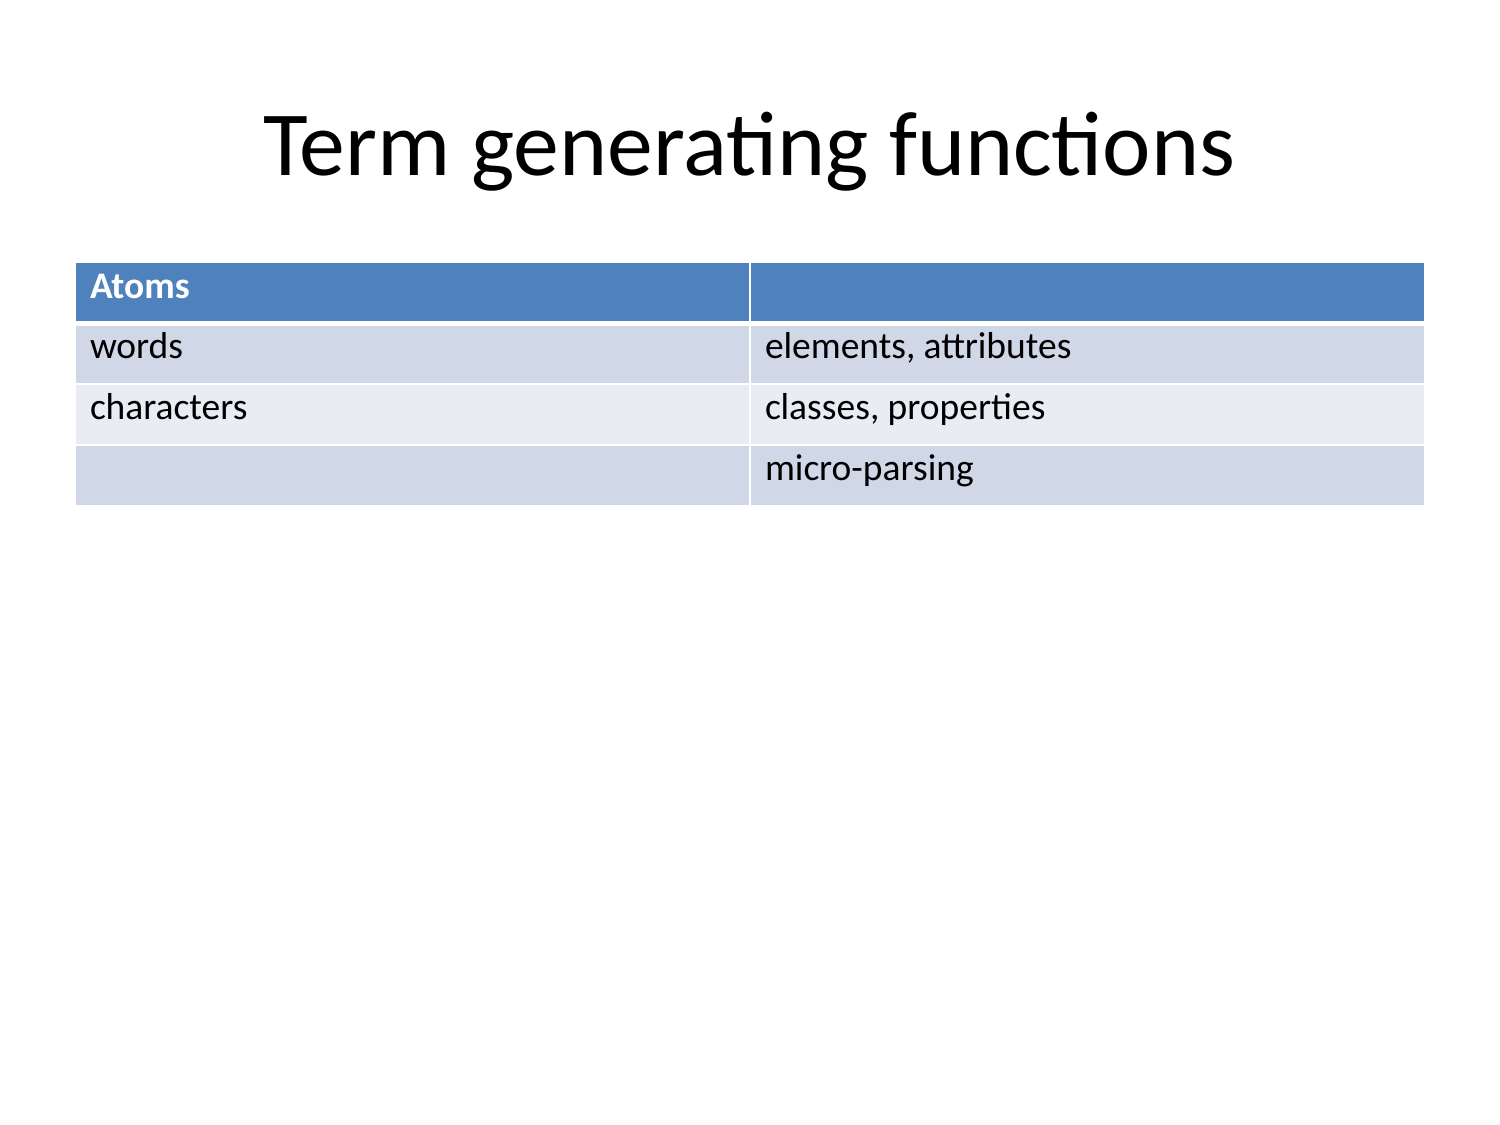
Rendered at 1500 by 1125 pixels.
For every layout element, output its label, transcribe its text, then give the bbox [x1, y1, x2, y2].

table_cell micro-parsing [751, 446, 1424, 505]
table_cell [76, 446, 749, 505]
title Term generating functions [75, 45, 1425, 233]
table_cell elements, attributes [751, 326, 1424, 383]
table_header Atoms [76, 263, 749, 321]
table_header [751, 263, 1424, 321]
table_cell characters [76, 385, 749, 444]
table_cell words [76, 326, 749, 383]
table_cell classes, properties [751, 385, 1424, 444]
